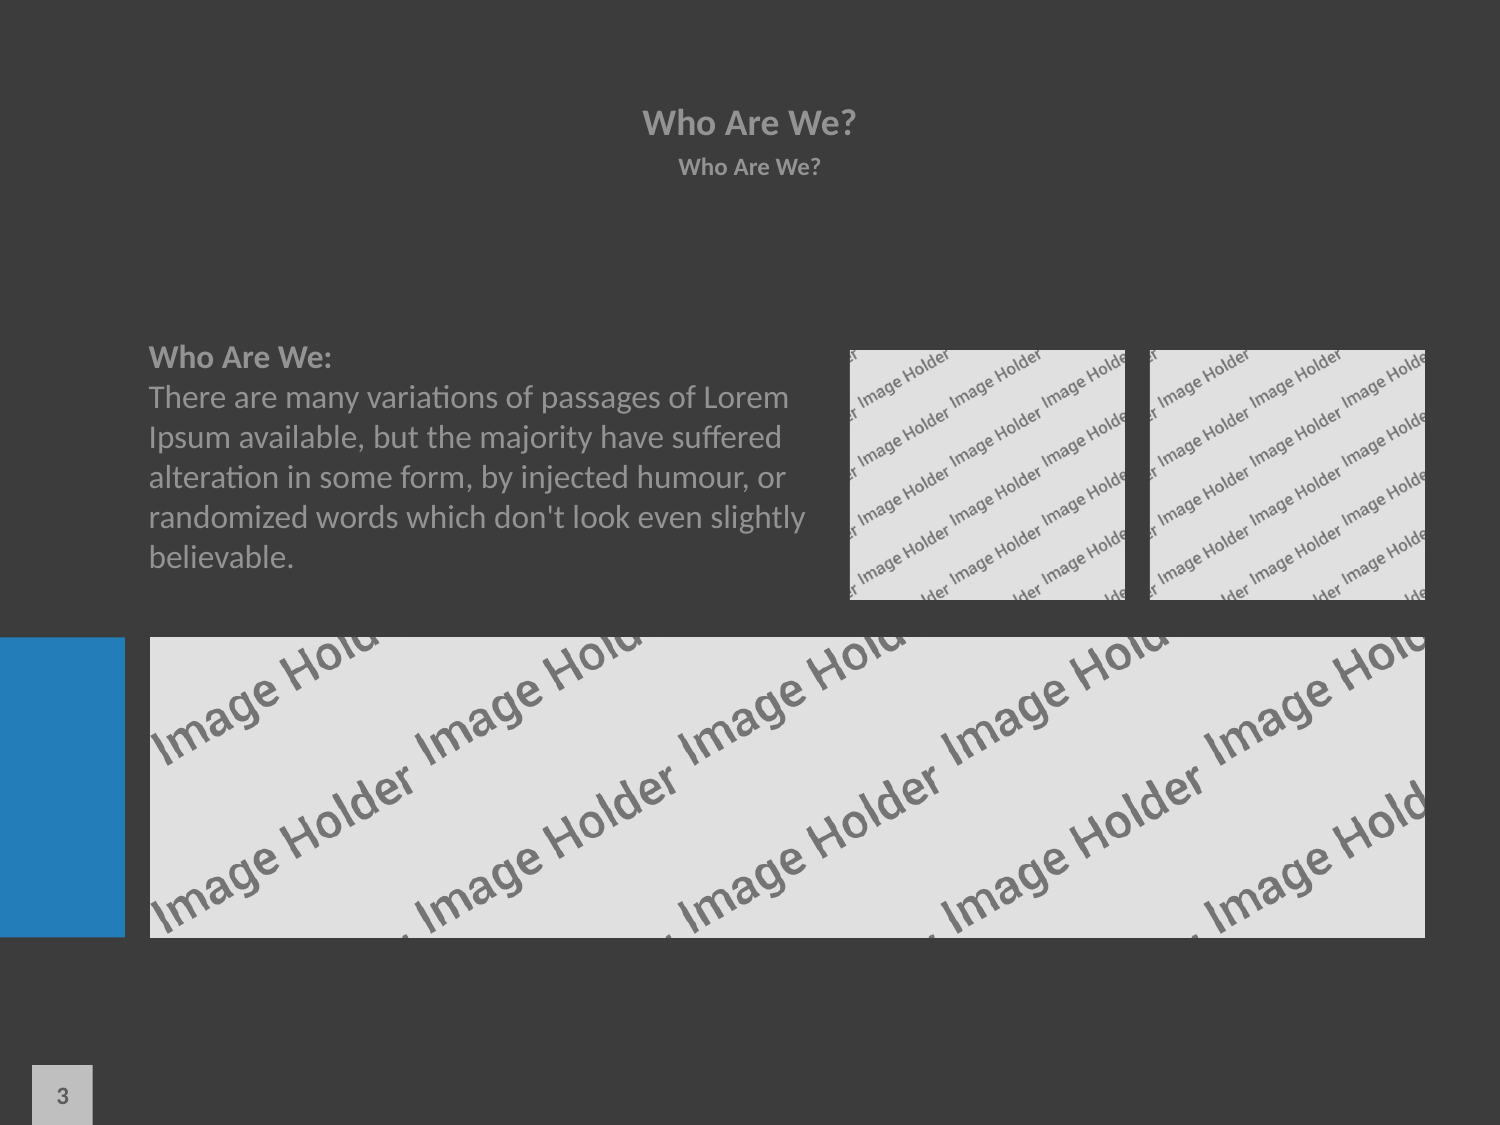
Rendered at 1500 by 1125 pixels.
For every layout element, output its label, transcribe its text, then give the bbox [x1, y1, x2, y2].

picture [1149, 349, 1426, 601]
title Who Are We? [287, 91, 1213, 150]
text_box Who Are We: There are many variations of passages of Lorem Ipsum available, but the majority have suffered alteration in some form, by injected humour, or randomized words which don't look even slightly believable. [133, 328, 884, 583]
picture [849, 349, 1126, 601]
text_box [0, 637, 125, 938]
picture [149, 637, 1426, 938]
list Who Are We? [412, 149, 1088, 183]
